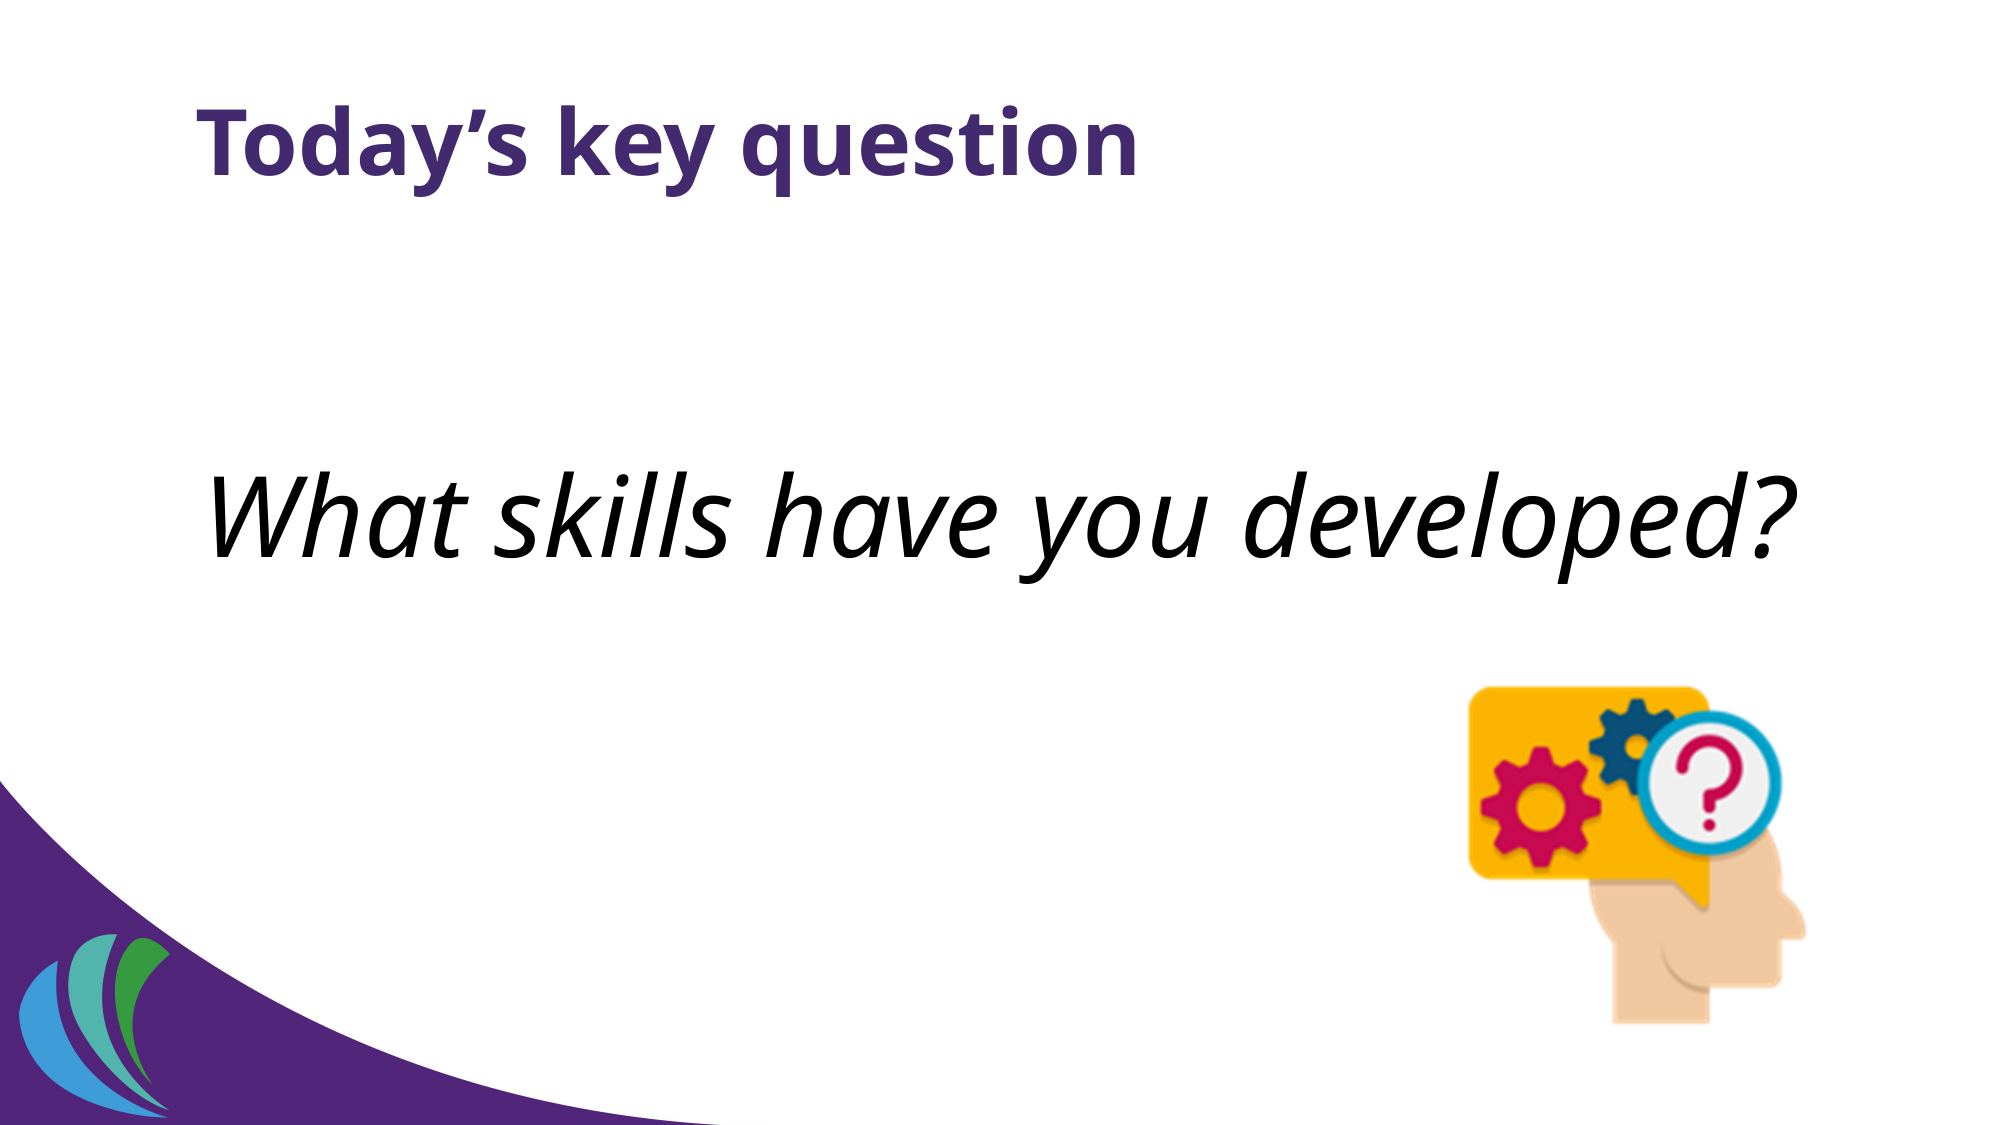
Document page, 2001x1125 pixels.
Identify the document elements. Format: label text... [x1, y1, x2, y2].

picture [0, 1, 2000, 1125]
title Today’s key question [180, 26, 1830, 240]
list What skills have you developed? [102, 240, 1898, 801]
